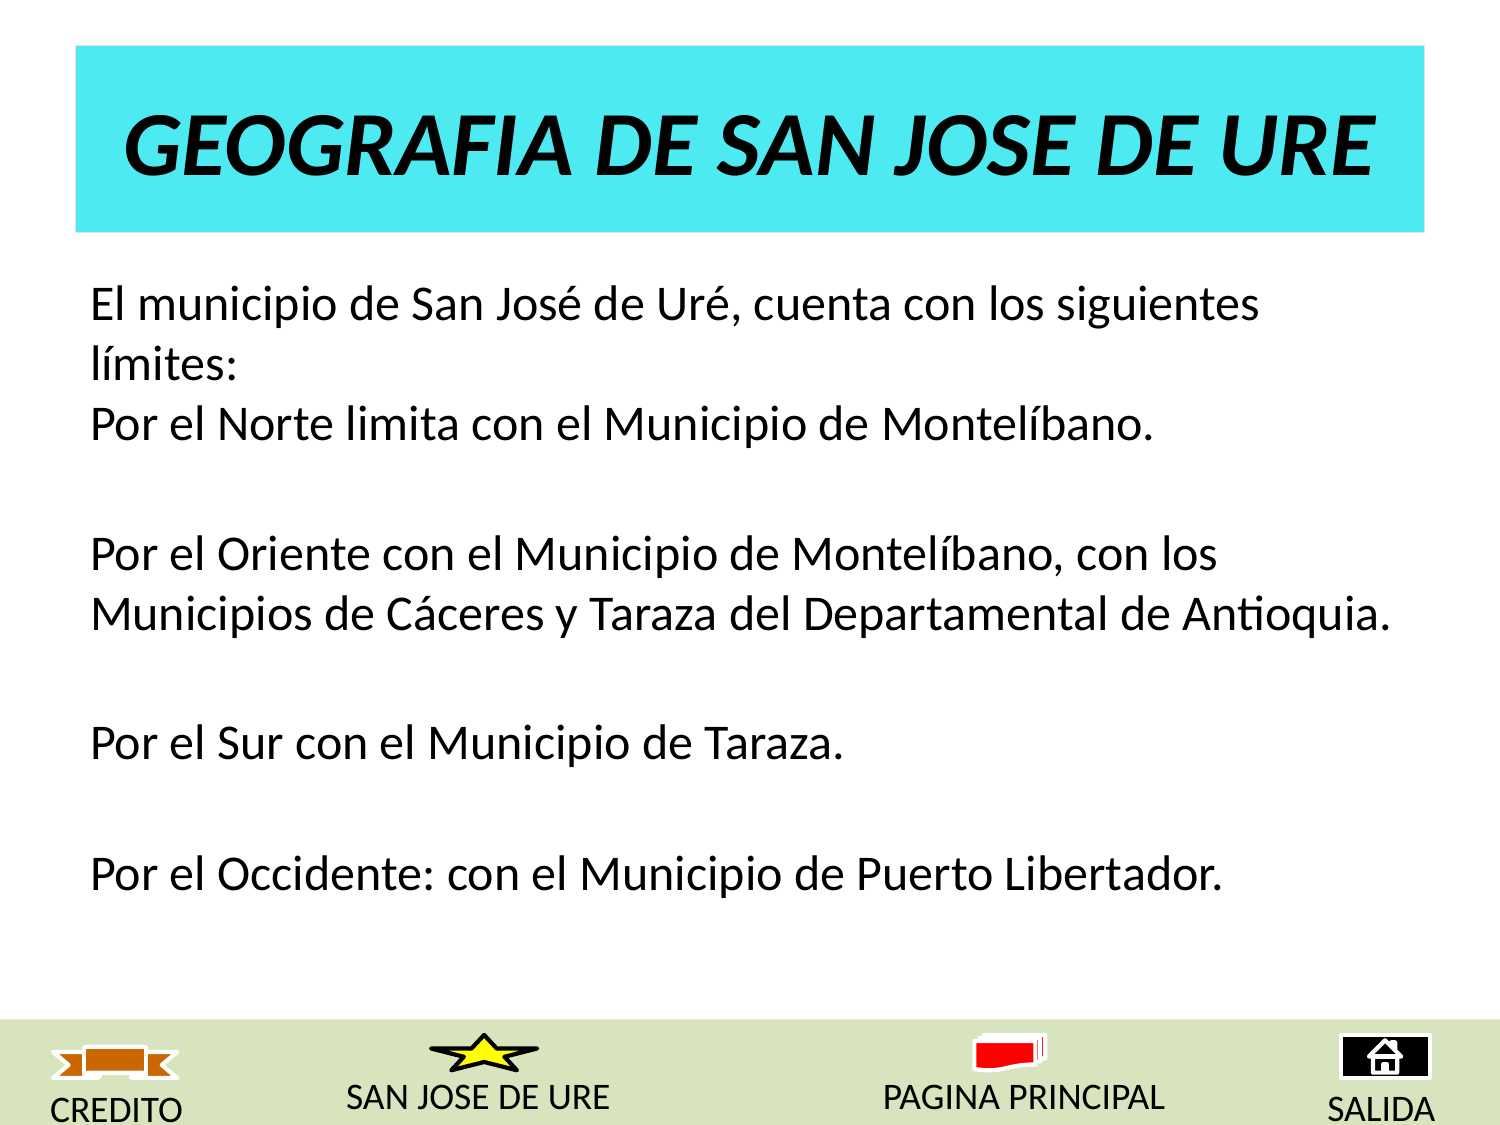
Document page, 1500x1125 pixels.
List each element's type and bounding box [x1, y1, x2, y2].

title [75, 45, 1425, 233]
text_box [0, 1017, 1500, 1125]
list [75, 262, 1425, 953]
